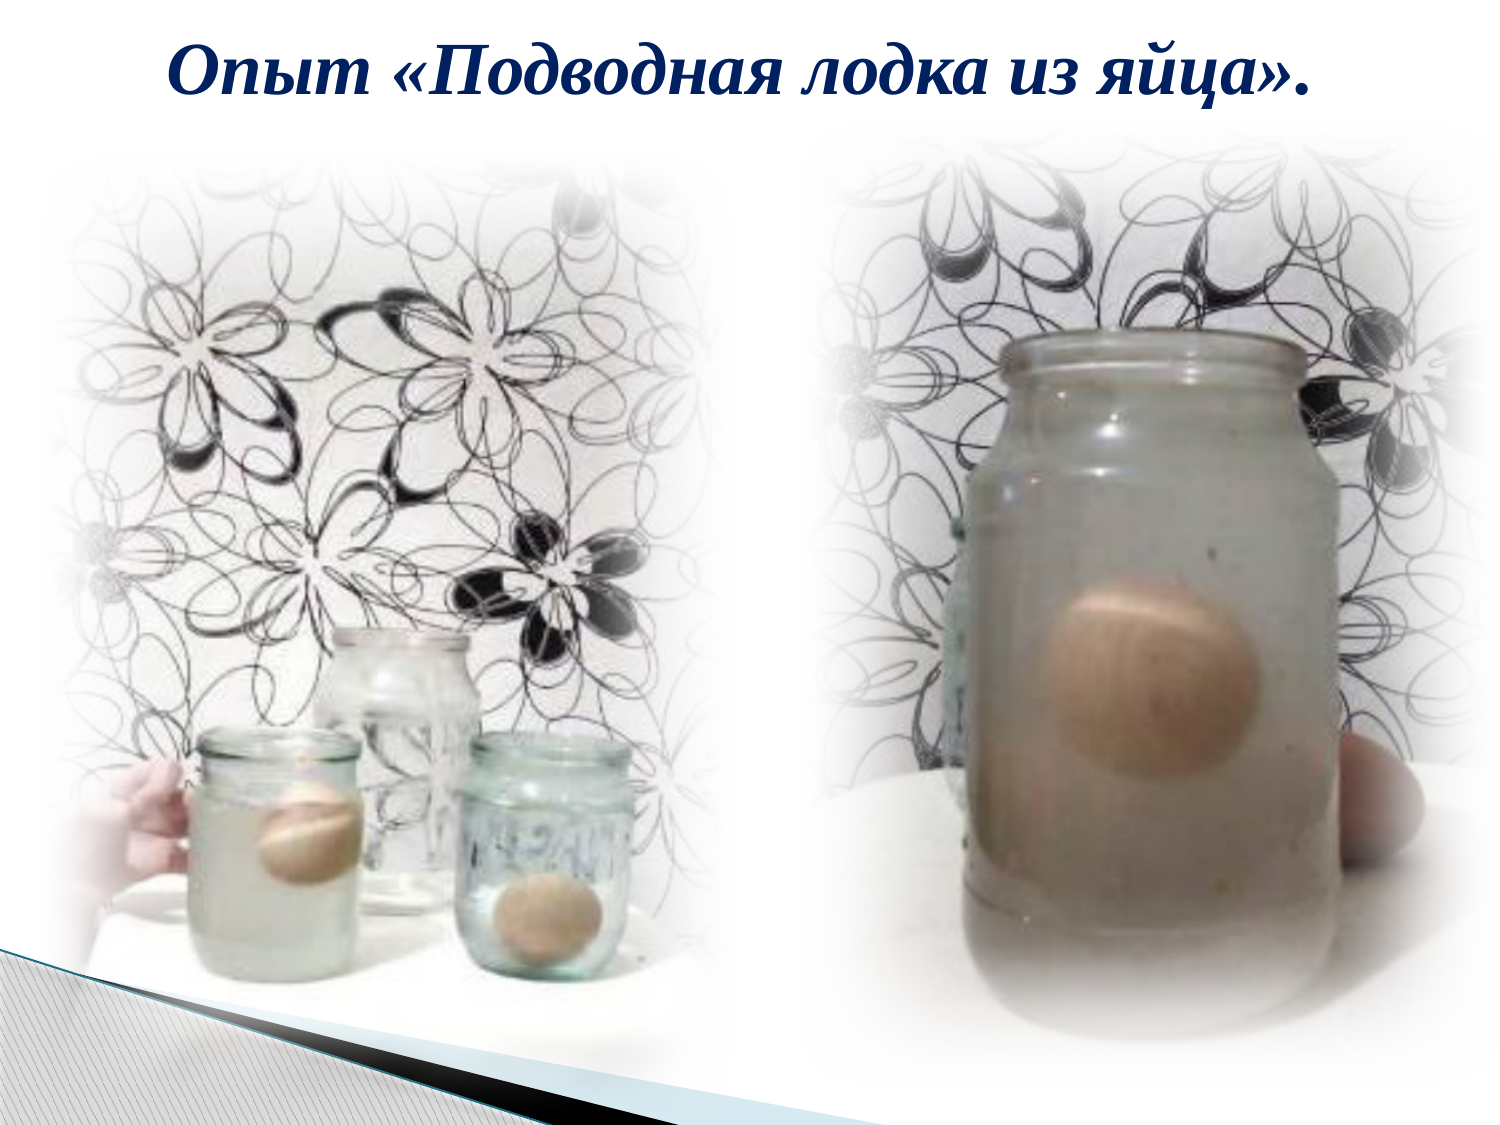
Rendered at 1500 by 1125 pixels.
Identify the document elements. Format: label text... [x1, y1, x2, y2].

picture [797, 116, 1500, 1090]
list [34, 146, 739, 1125]
title Опыт «Подводная лодка из яйца». [75, 0, 1425, 129]
